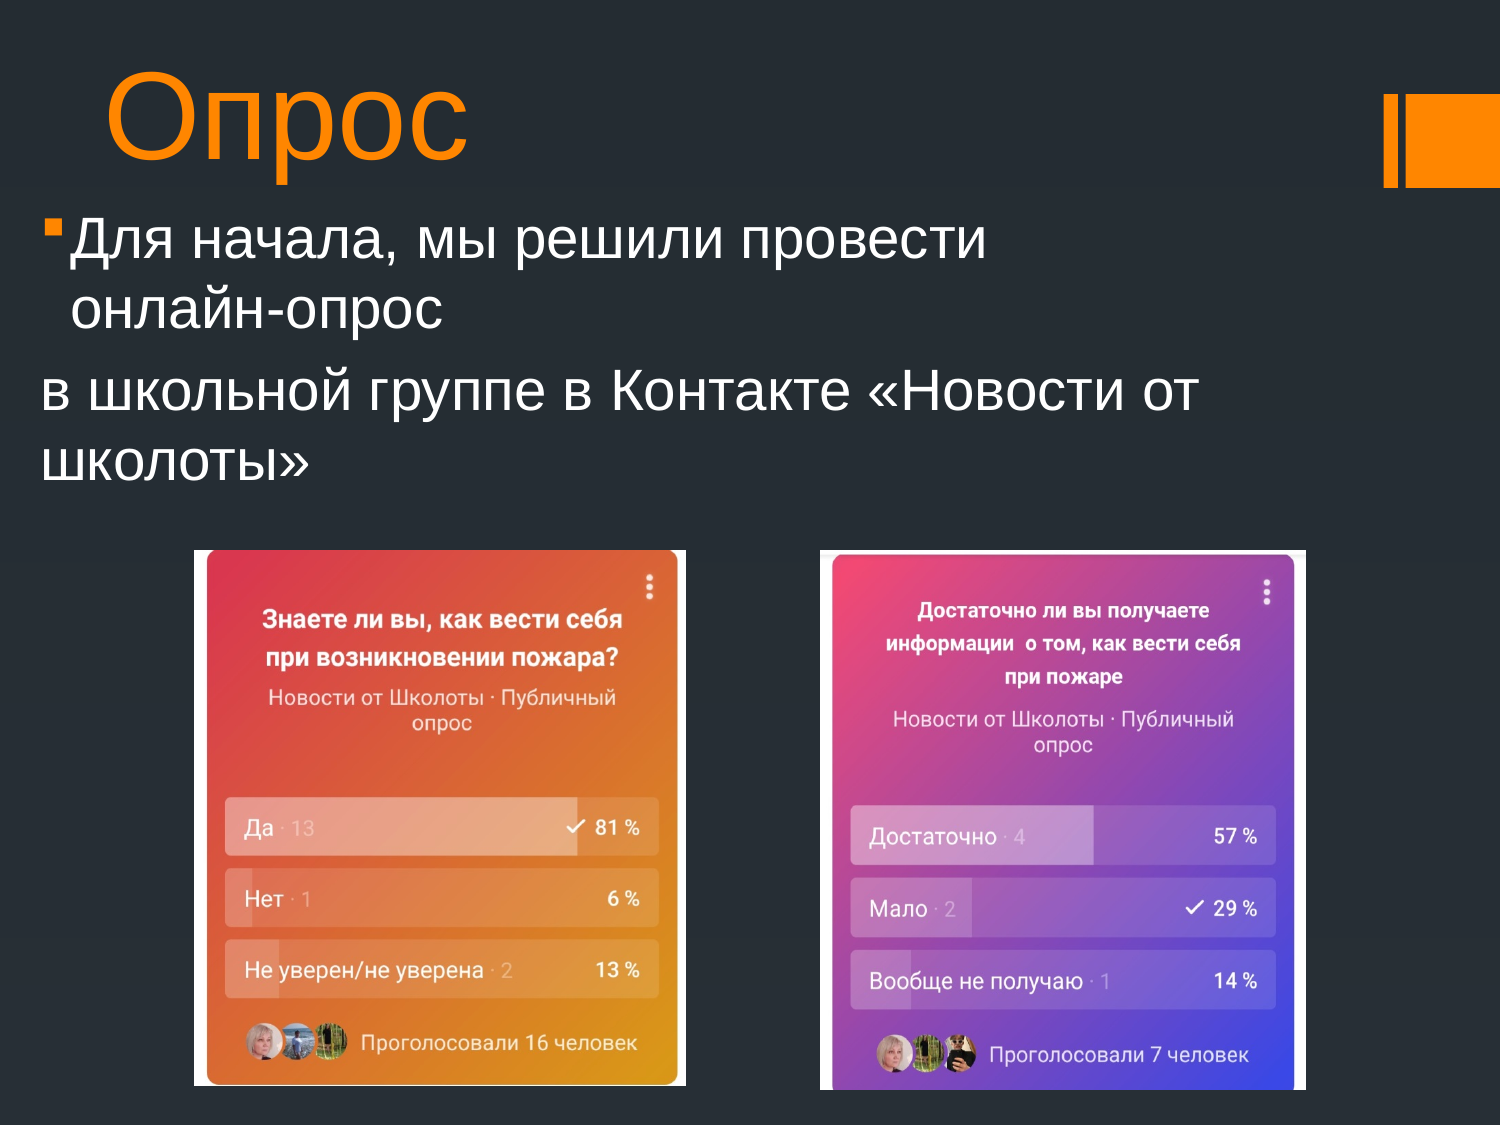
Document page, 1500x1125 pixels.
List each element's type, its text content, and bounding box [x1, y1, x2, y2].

list Для начала, мы решили провести онлайн-опрос в школьной группе в Контакте «Новости от школоты» [17, 192, 1218, 774]
title Опрос [88, 2, 1202, 192]
picture [194, 550, 686, 1087]
picture [820, 550, 1307, 1091]
